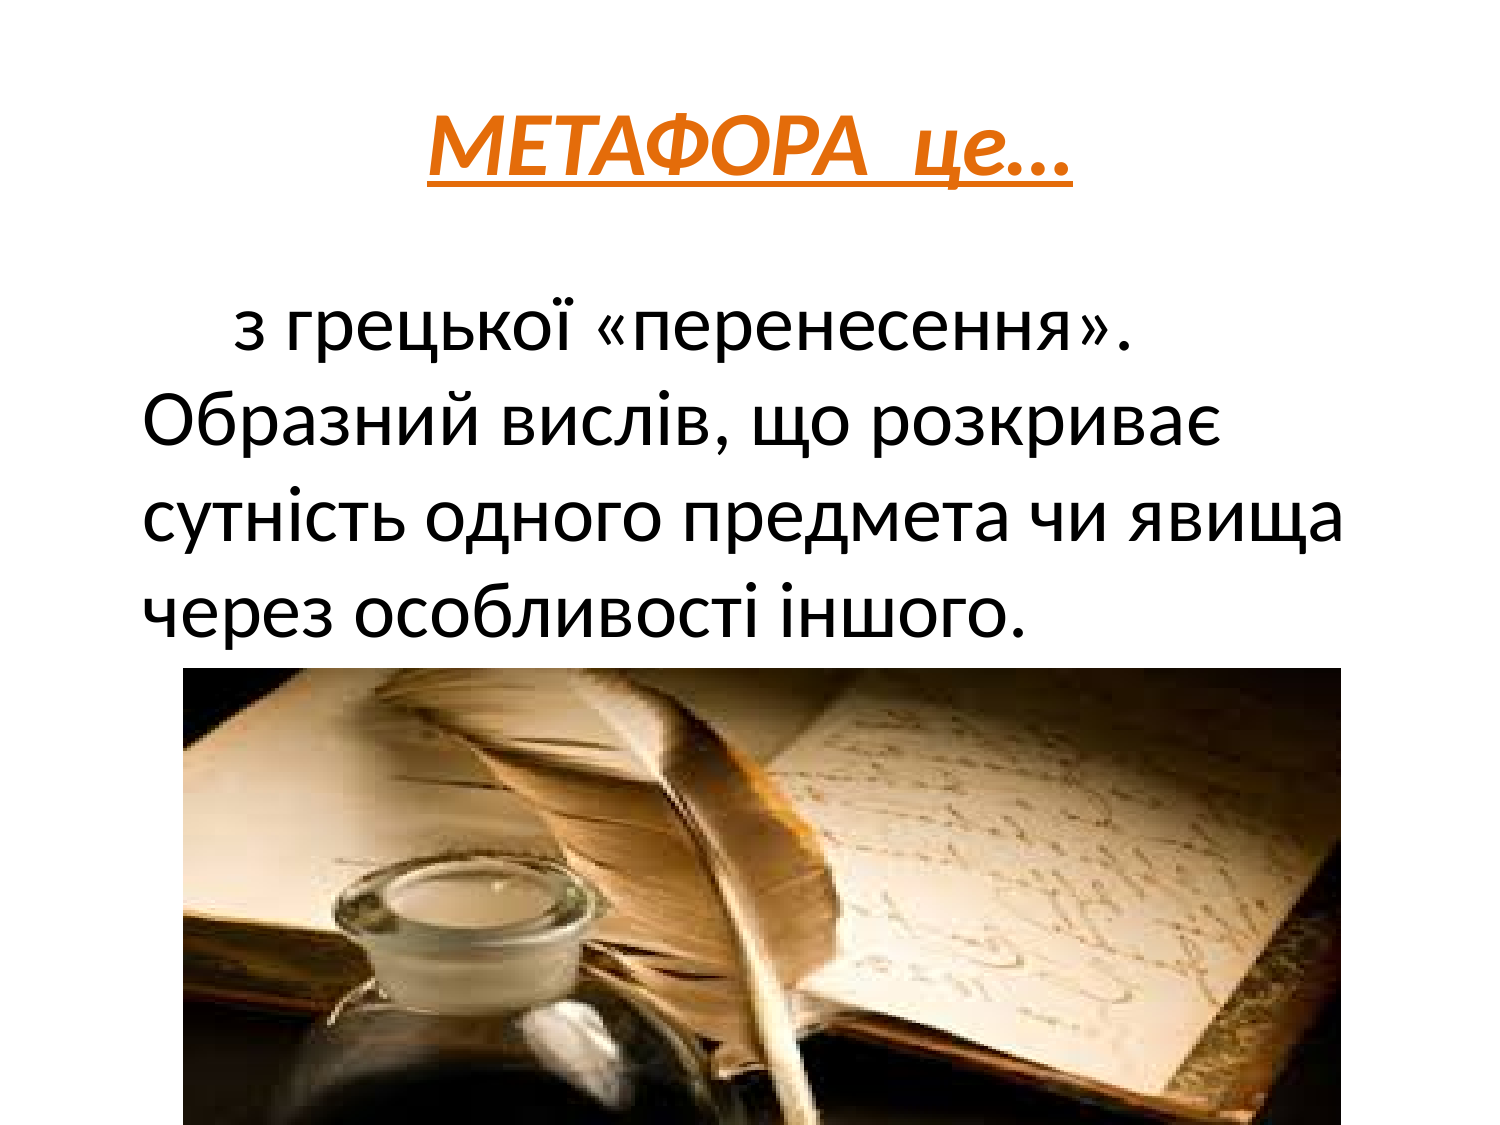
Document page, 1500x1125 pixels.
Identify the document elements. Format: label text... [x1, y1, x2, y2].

list з грецької «перенесення». Образний вислів, що розкриває сутність одного предмета чи явища через особливості іншого. [75, 262, 1425, 669]
picture [182, 668, 1341, 1125]
title МЕТАФОРА це… [75, 45, 1425, 233]
